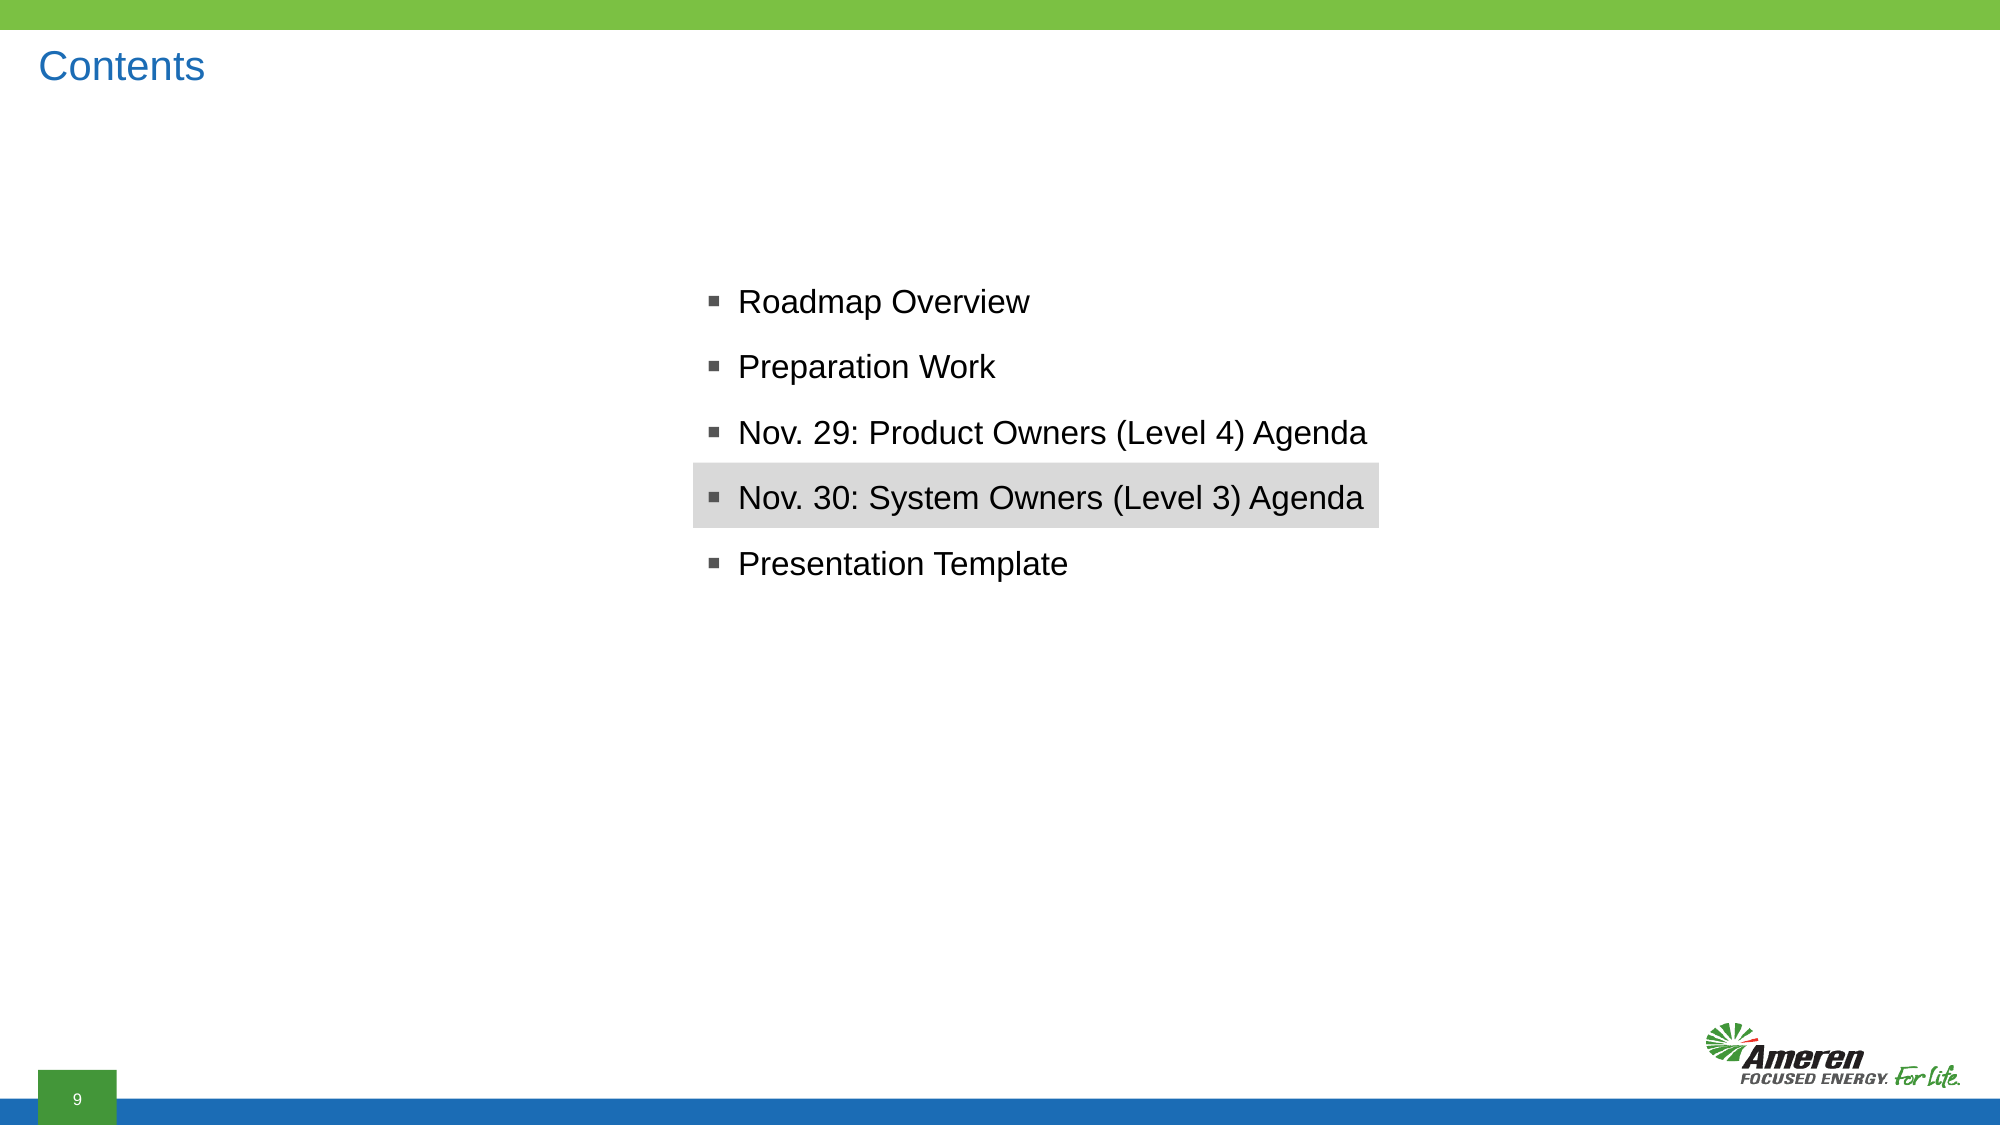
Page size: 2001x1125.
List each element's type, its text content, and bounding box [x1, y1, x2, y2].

text_box Nov. 30: System Owners (Level 3) Agenda [693, 462, 1379, 528]
text_box Roadmap Overview [693, 266, 1310, 331]
picture [1706, 1023, 1967, 1088]
text_box Nov. 29: Product Owners (Level 4) Agenda [693, 397, 1310, 462]
text_box Preparation Work [693, 331, 1310, 397]
title Contents [38, 38, 1962, 90]
text_box Presentation Template [693, 528, 1379, 595]
